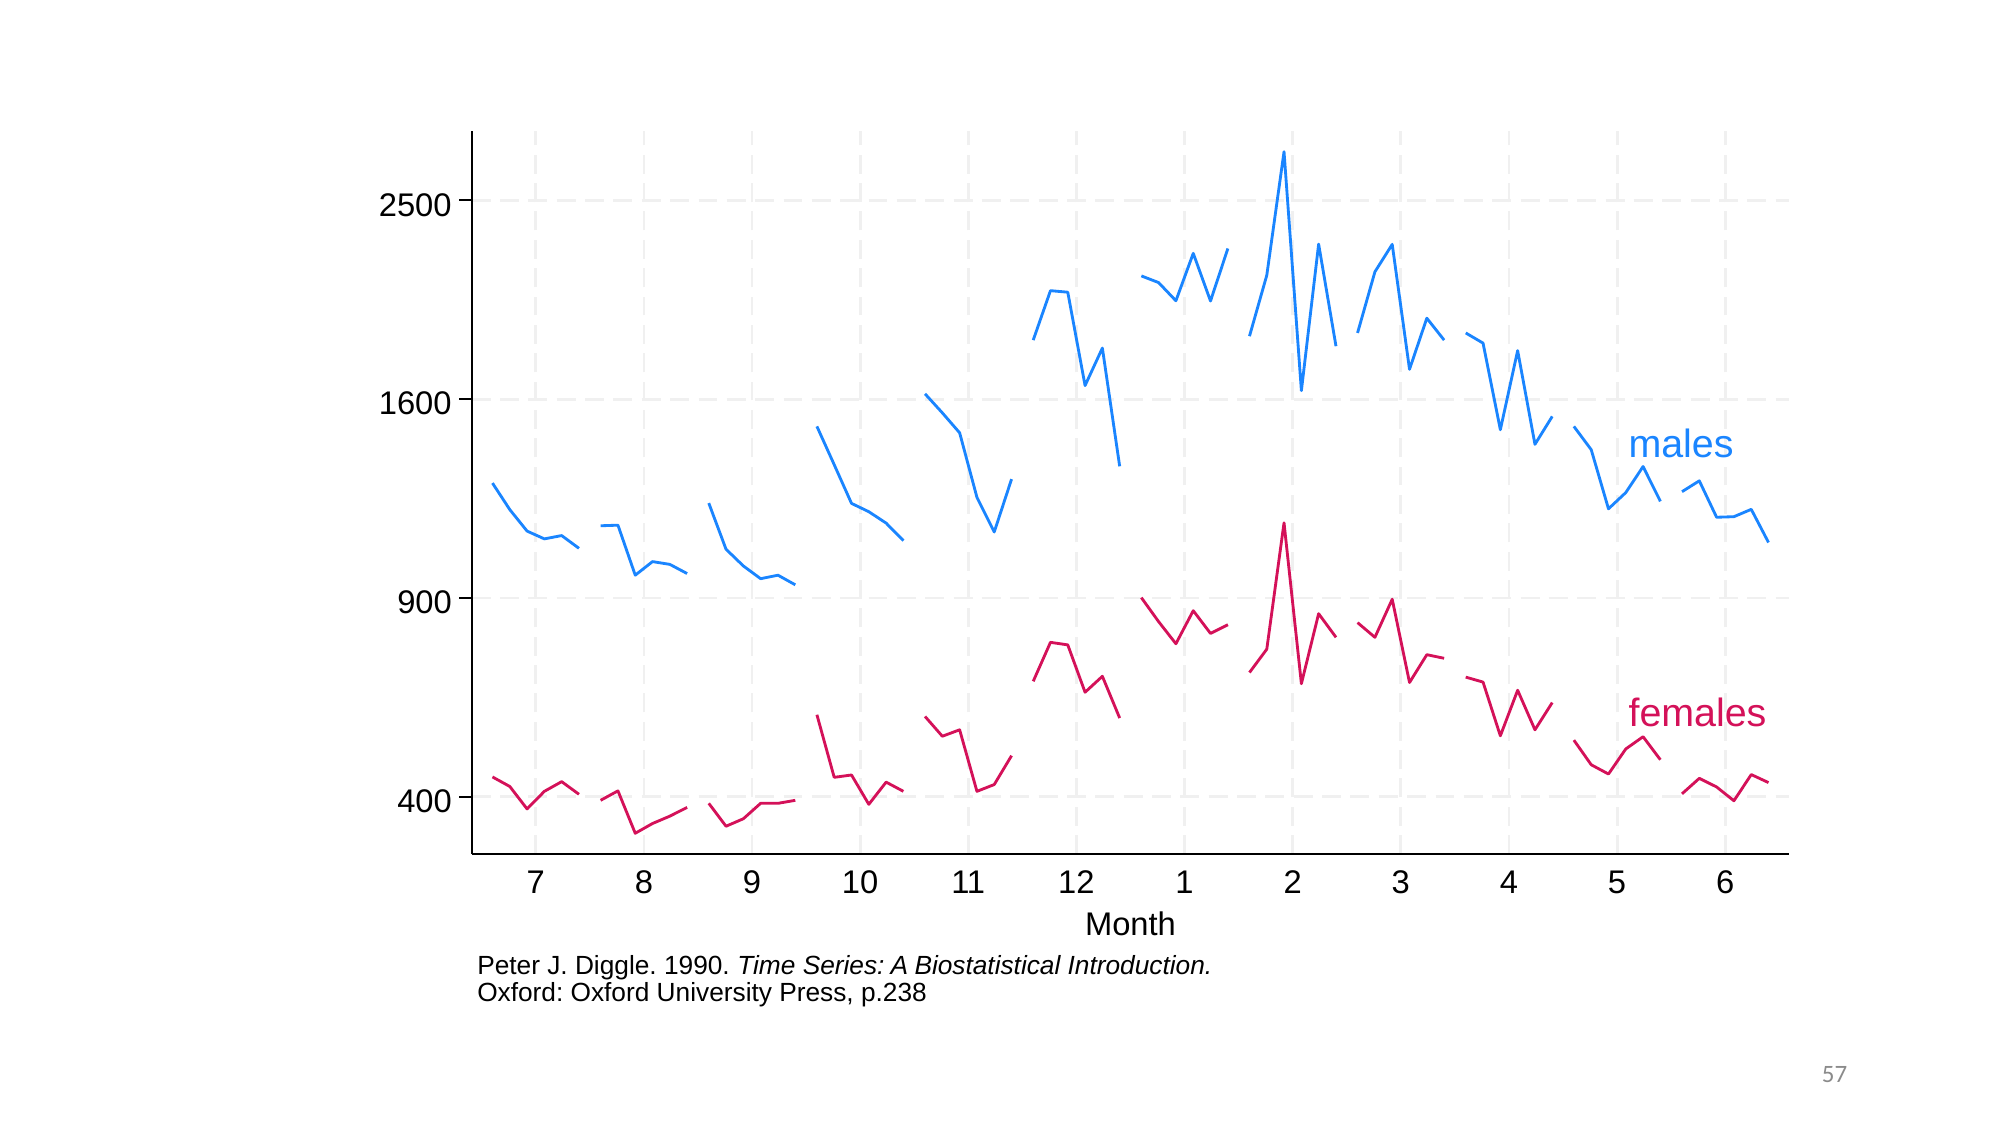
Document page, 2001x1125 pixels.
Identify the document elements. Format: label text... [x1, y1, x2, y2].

picture [247, 97, 1822, 1043]
slide_number 57 [1412, 1042, 1863, 1103]
